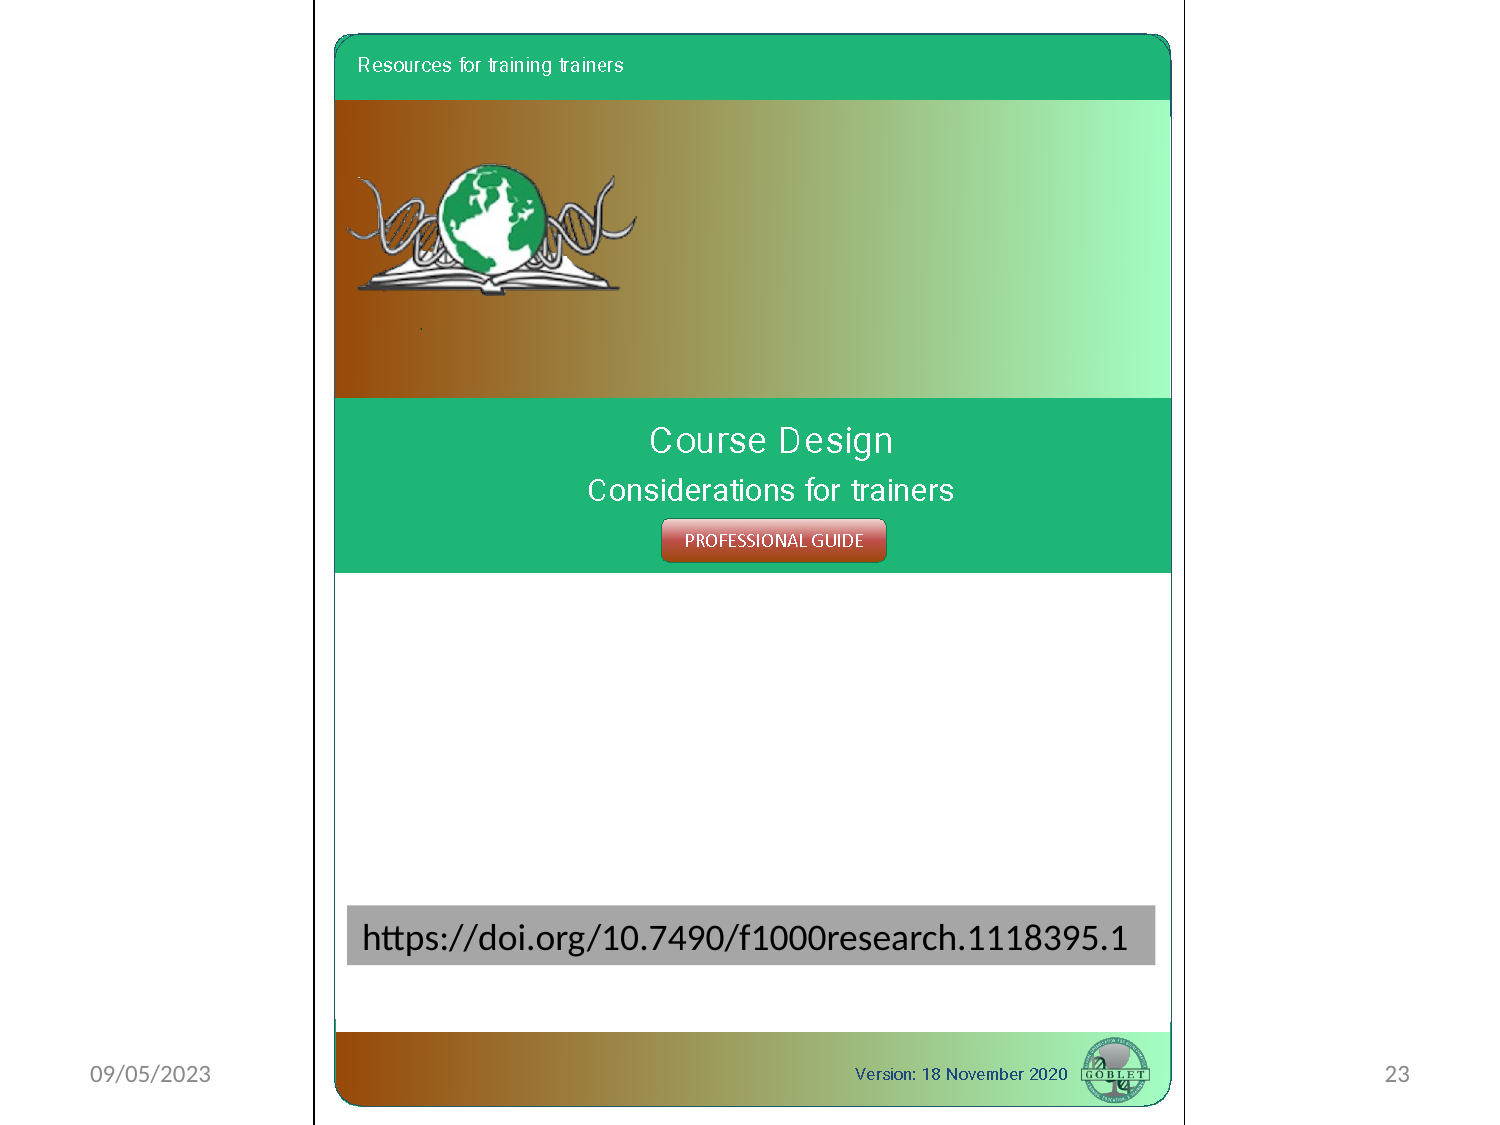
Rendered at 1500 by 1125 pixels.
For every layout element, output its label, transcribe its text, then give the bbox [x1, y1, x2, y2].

slide_number 23 [1191, 1042, 1425, 1103]
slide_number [75, 1042, 308, 1103]
picture [314, 0, 1185, 1125]
